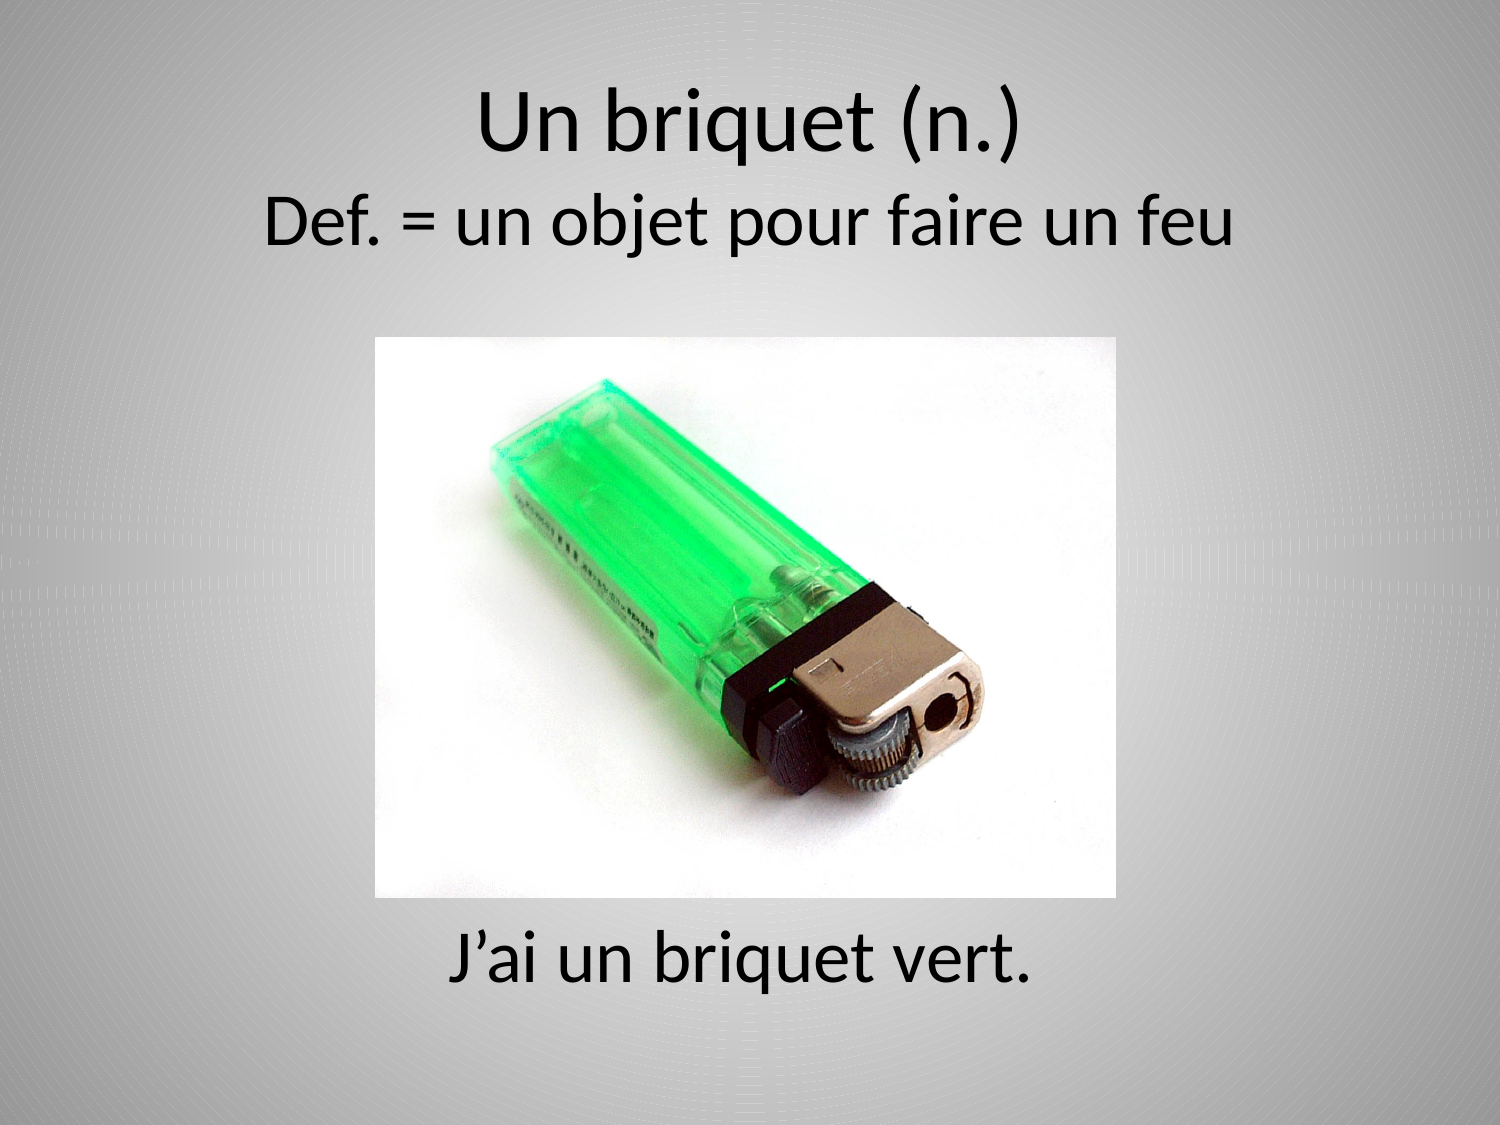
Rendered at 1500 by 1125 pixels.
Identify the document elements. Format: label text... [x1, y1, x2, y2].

text_box J’ai un briquet vert. [87, 899, 1413, 1005]
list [374, 337, 1116, 899]
title Un briquet (n.) Def. = un objet pour faire un feu [75, 45, 1425, 275]
